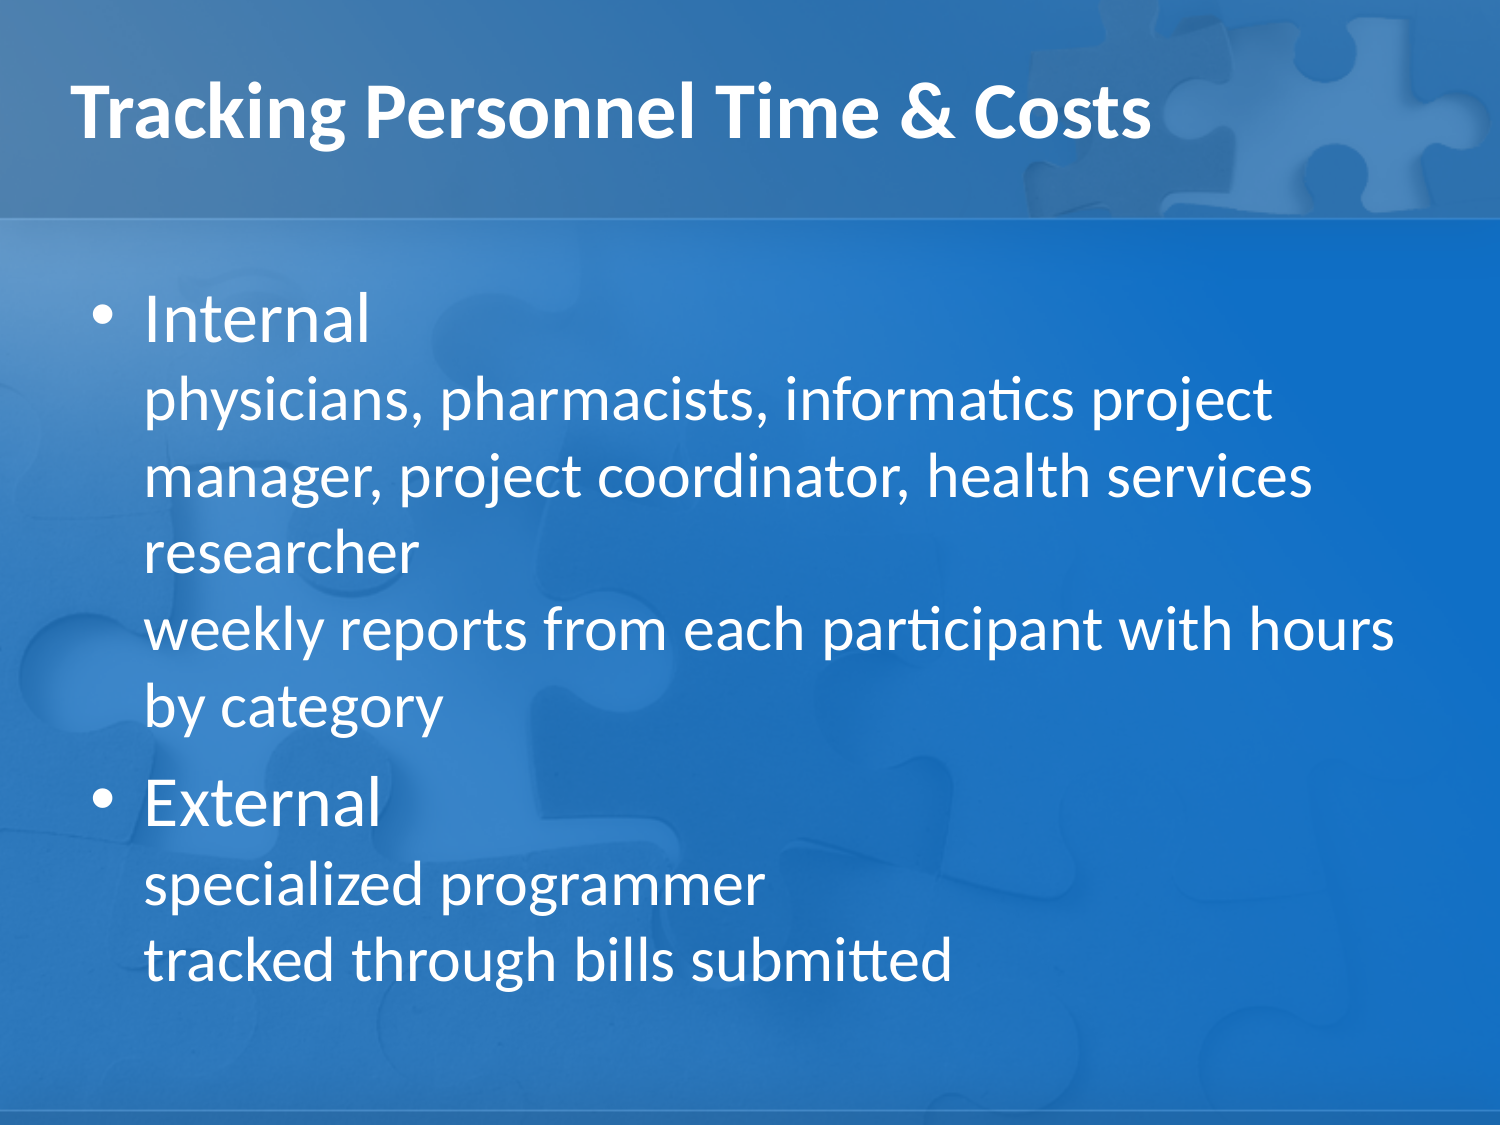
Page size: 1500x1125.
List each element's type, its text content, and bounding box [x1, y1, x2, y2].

picture [0, 0, 1500, 1125]
title Tracking Personnel Time & Costs [0, 12, 1225, 200]
list Internal physicians, pharmacists, informatics project manager, project coordinator, health services researcher weekly reports from each participant with hours by category External specialized programmer tracked through bills submitted [75, 262, 1425, 1005]
